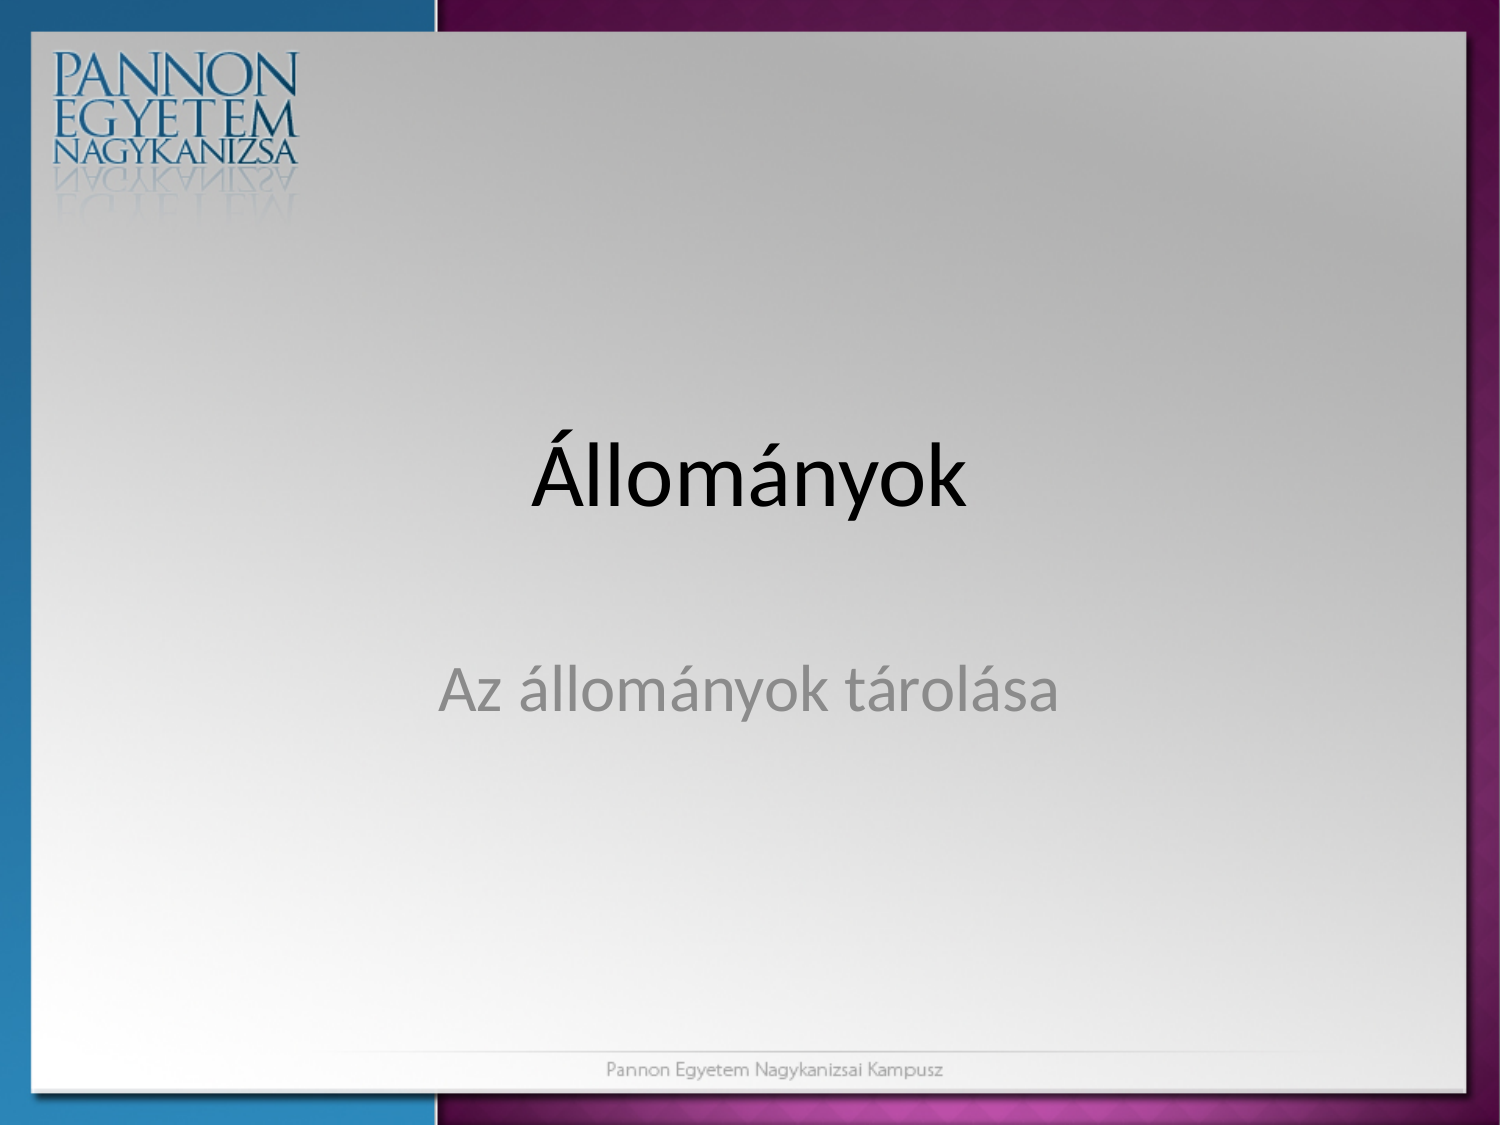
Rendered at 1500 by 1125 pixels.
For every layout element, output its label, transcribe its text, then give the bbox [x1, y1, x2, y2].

picture [0, 0, 1500, 1125]
title Állományok [112, 349, 1388, 591]
subtitle Az állományok tárolása [225, 637, 1275, 925]
